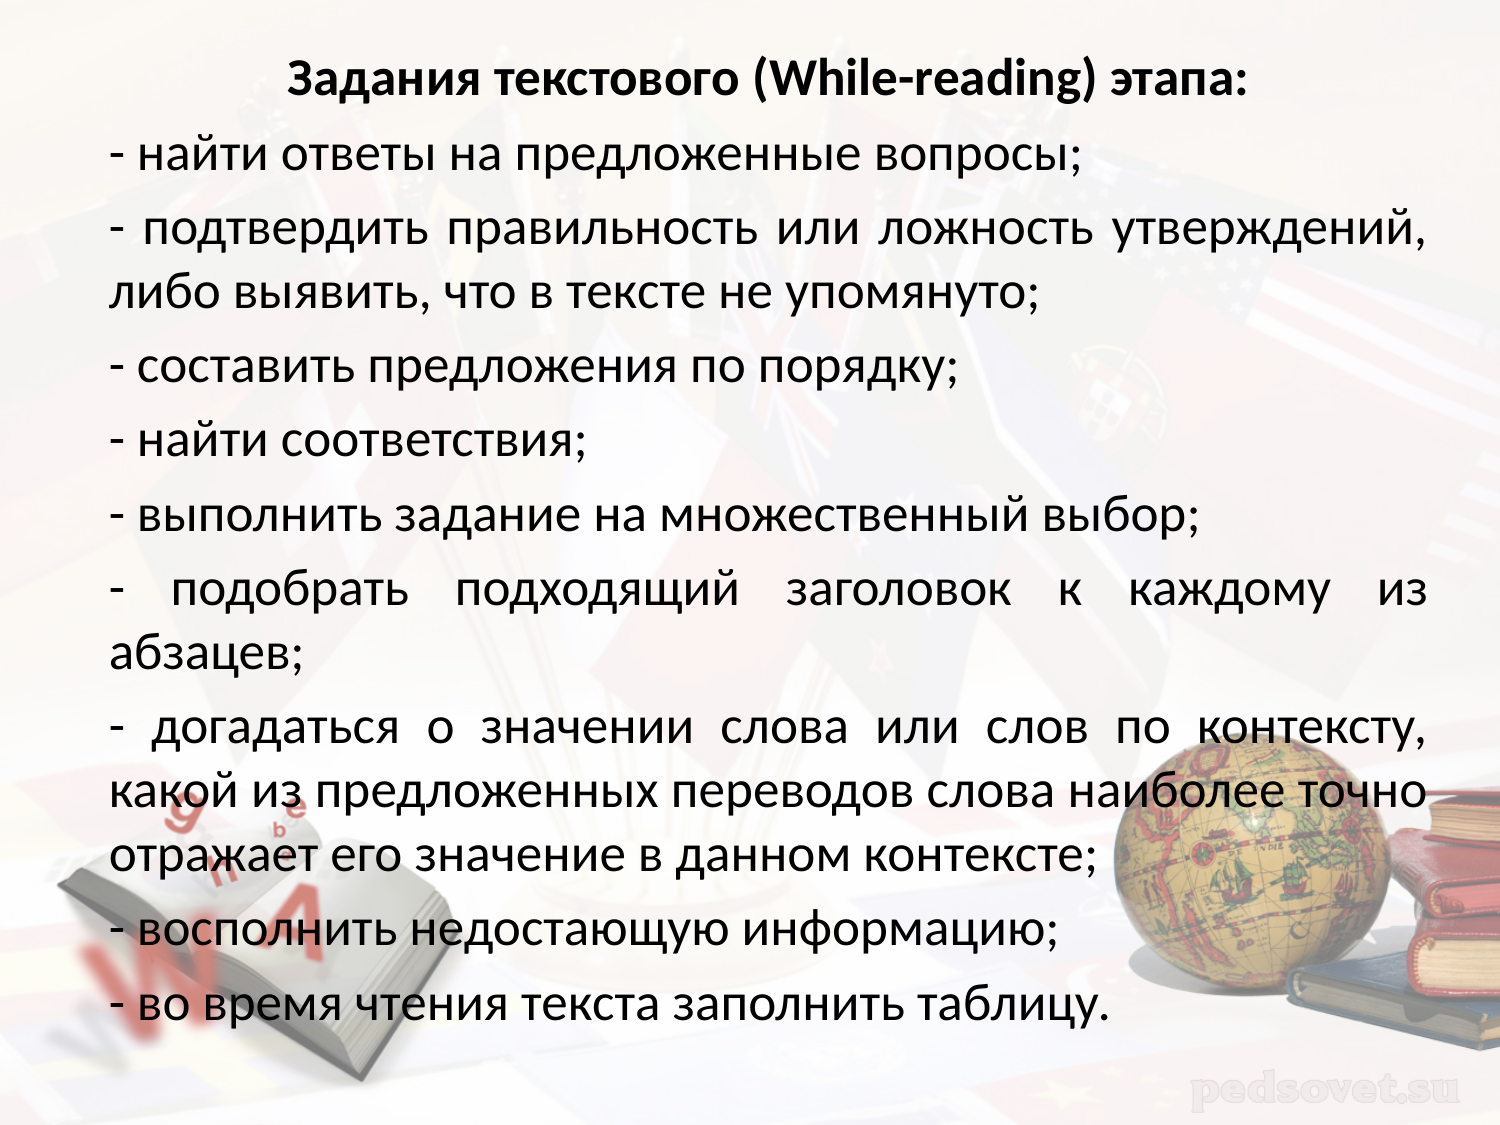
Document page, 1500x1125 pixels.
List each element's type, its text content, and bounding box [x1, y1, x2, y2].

list Задания текстового (While-reading) этапа: - найти ответы на предложенные вопросы; - подтвердить правильность или ложность утверждений, либо выявить, что в тексте не упомянуто; - составить предложения по порядку; - найти соответствия; - выполнить задание на множественный выбор; - подобрать подходящий заголовок к каждому из абзацев; - догадаться о значении слова или слов по контексту, какой из предложенных переводов слова наиболее точно отражает его значение в данном контексте; - восполнить недостающую информацию; - во время чтения текста заполнить таблицу. [93, 35, 1444, 1041]
